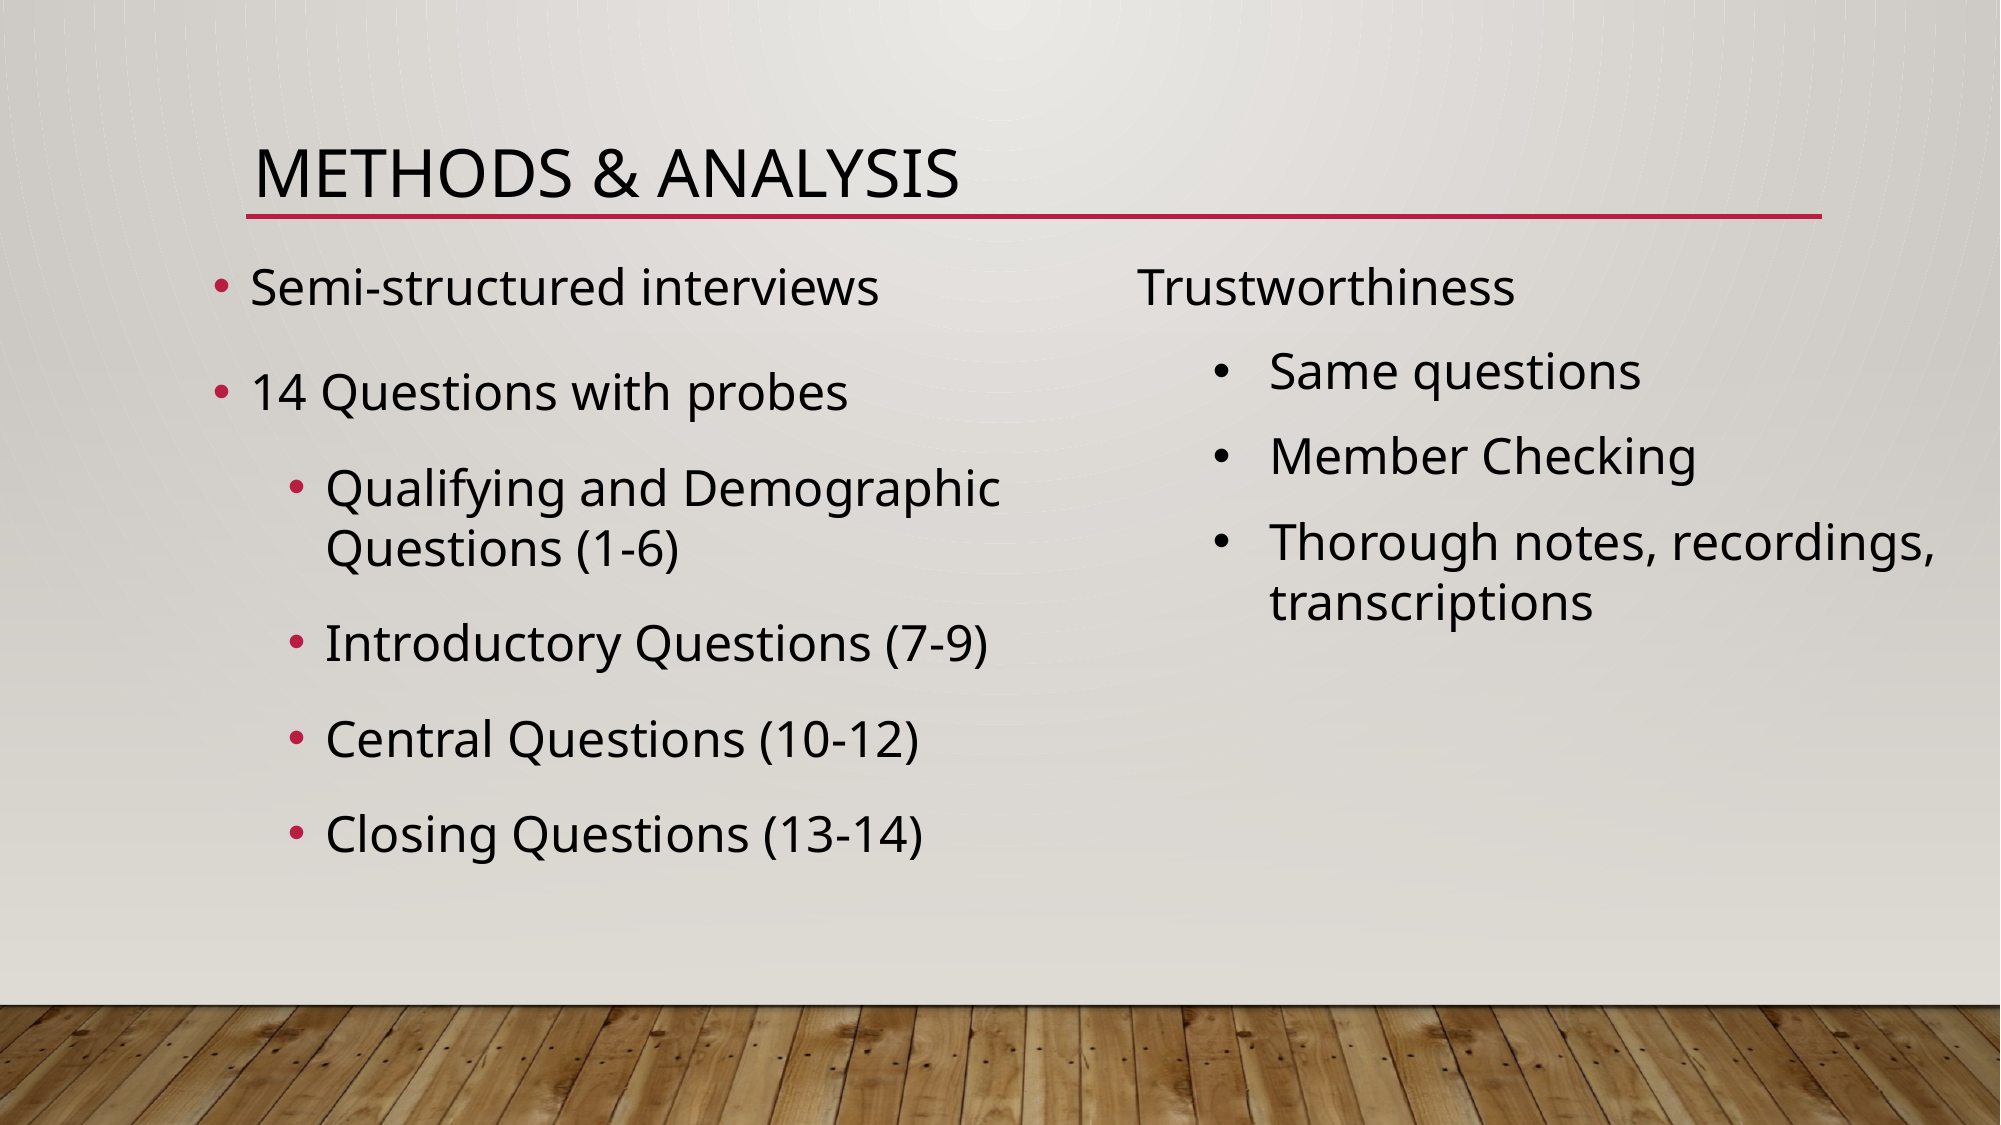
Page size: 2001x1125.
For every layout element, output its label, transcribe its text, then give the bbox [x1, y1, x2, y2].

title Methods & Analysis [238, 131, 1814, 247]
picture [0, 1005, 2000, 1125]
text_box Trustworthiness Same questions Member Checking Thorough notes, recordings, transcriptions [1123, 247, 1958, 638]
list Semi-structured interviews 14 Questions with probes Qualifying and Demographic Questions (1-6) Introductory Questions (7-9) Central Questions (10-12) Closing Questions (13-14) [197, 247, 1166, 958]
